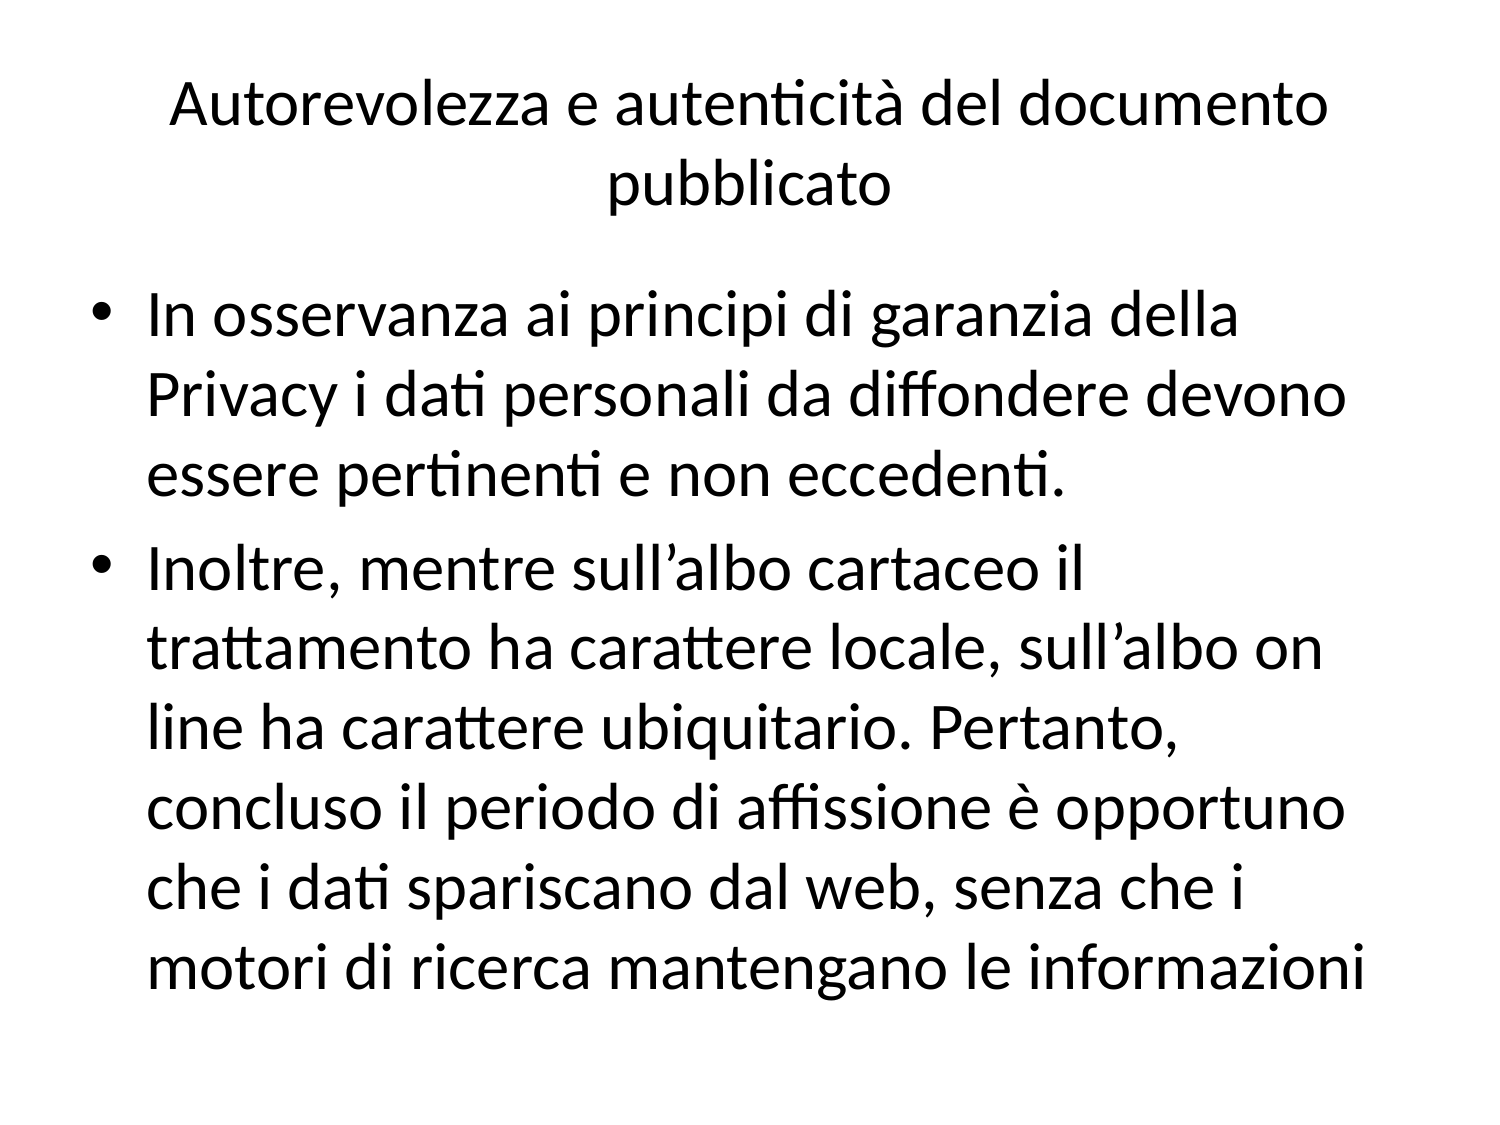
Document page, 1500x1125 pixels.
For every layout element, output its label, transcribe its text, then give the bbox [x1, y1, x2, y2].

list In osservanza ai principi di garanzia della Privacy i dati personali da diffondere devono essere pertinenti e non eccedenti. Inoltre, mentre sull’albo cartaceo il trattamento ha carattere locale, sull’albo on line ha carattere ubiquitario. Pertanto, concluso il periodo di affissione è opportuno che i dati spariscano dal web, senza che i motori di ricerca mantengano le informazioni [74, 262, 1426, 1006]
title Autorevolezza e autenticità del documento pubblicato [74, 44, 1426, 233]
